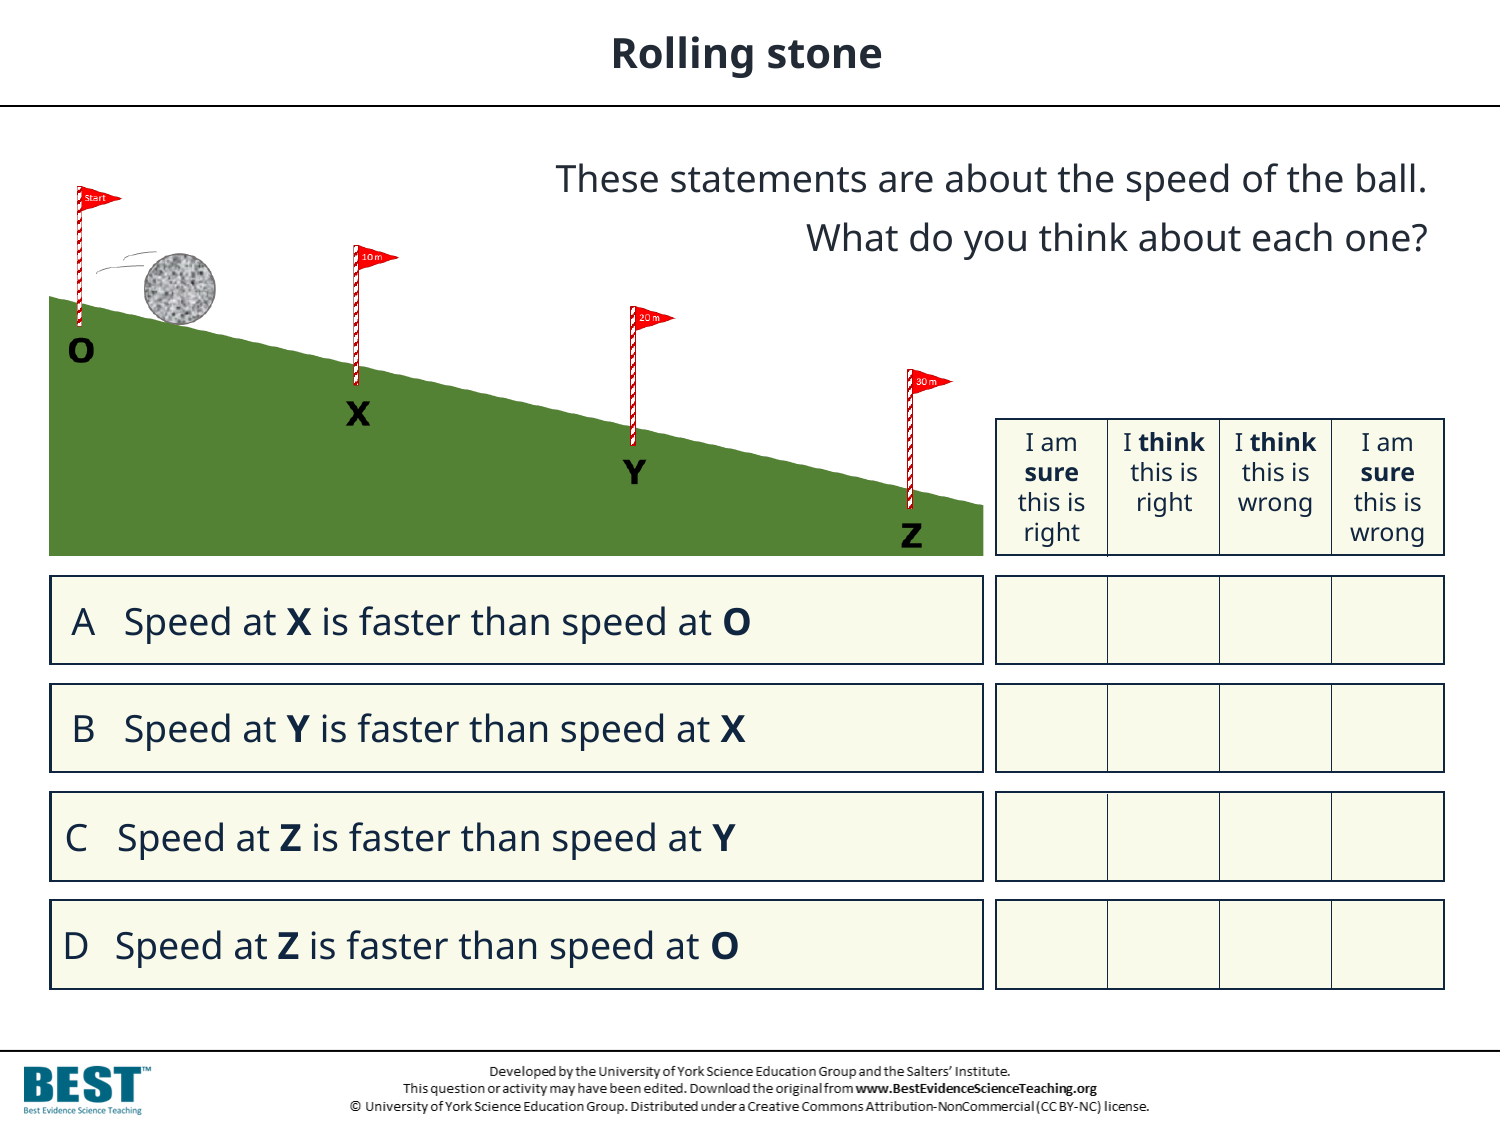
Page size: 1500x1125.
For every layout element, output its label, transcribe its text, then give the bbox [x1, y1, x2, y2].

picture [0, 105, 1500, 1125]
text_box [46, 185, 1228, 575]
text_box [995, 418, 1444, 557]
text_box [995, 792, 1444, 883]
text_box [995, 575, 1444, 666]
text_box Rolling stone [23, 4, 1471, 99]
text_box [995, 899, 1444, 990]
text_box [995, 683, 1444, 774]
